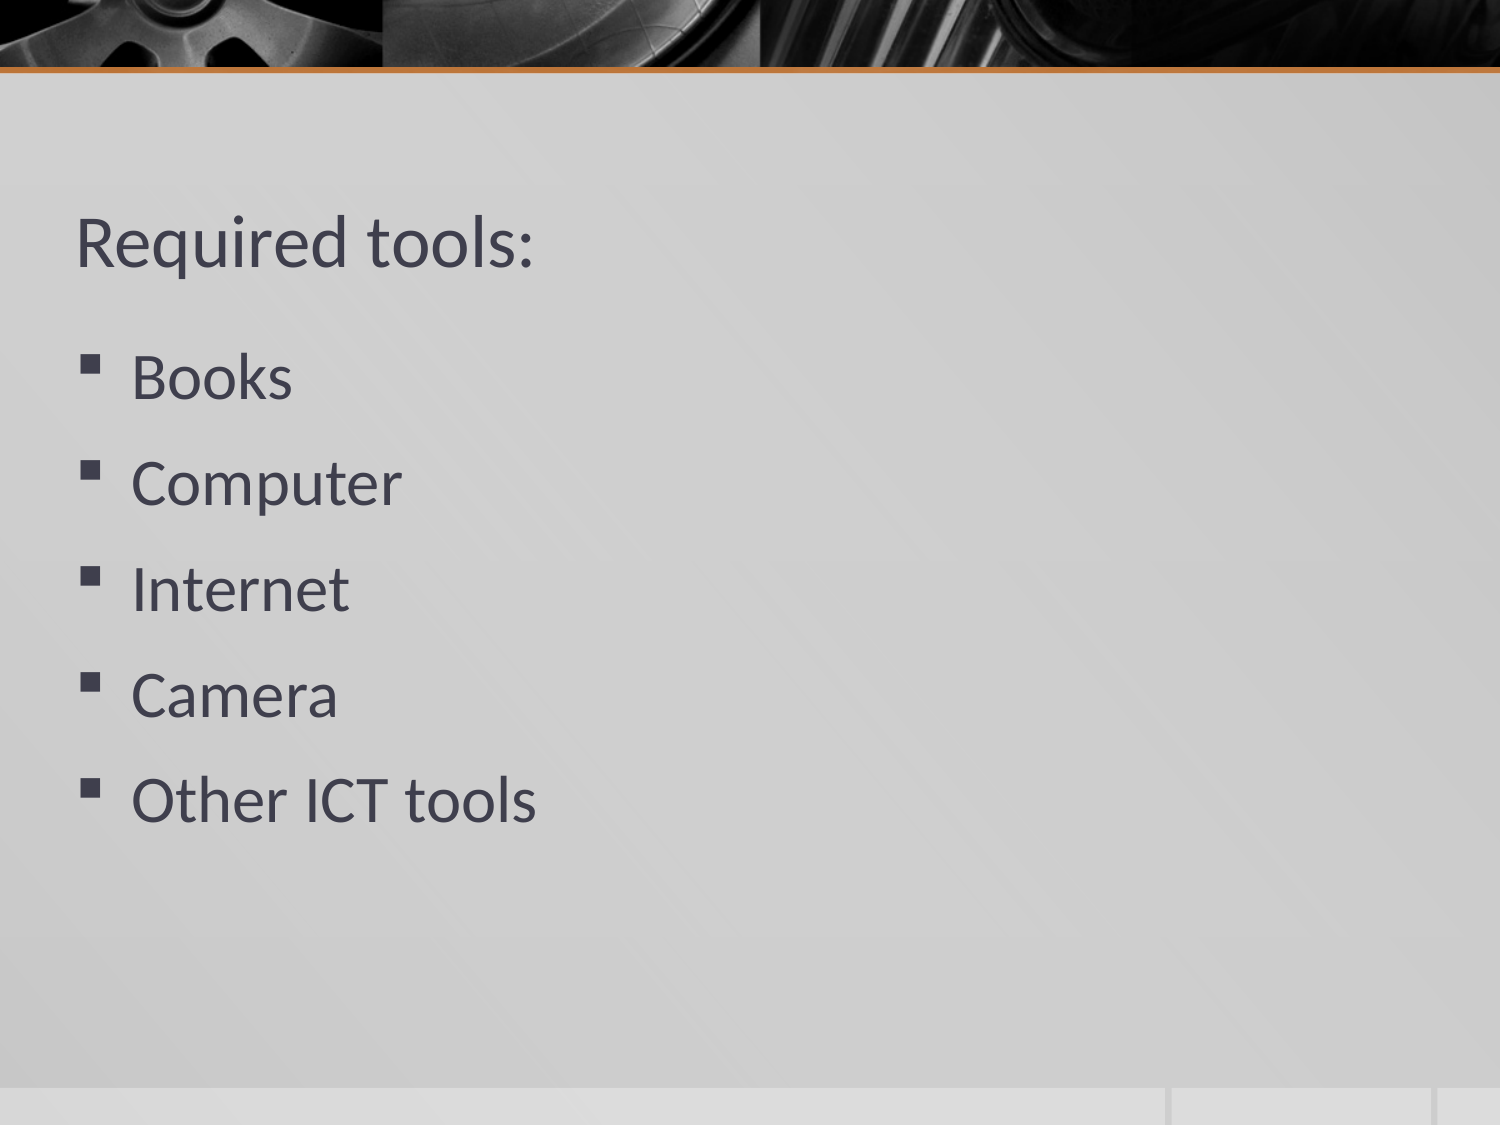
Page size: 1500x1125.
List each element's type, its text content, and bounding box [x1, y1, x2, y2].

list Books Computer Internet Camera Other ICT tools [75, 324, 1425, 1005]
title Required tools: [75, 162, 1425, 313]
picture [0, 0, 1500, 67]
